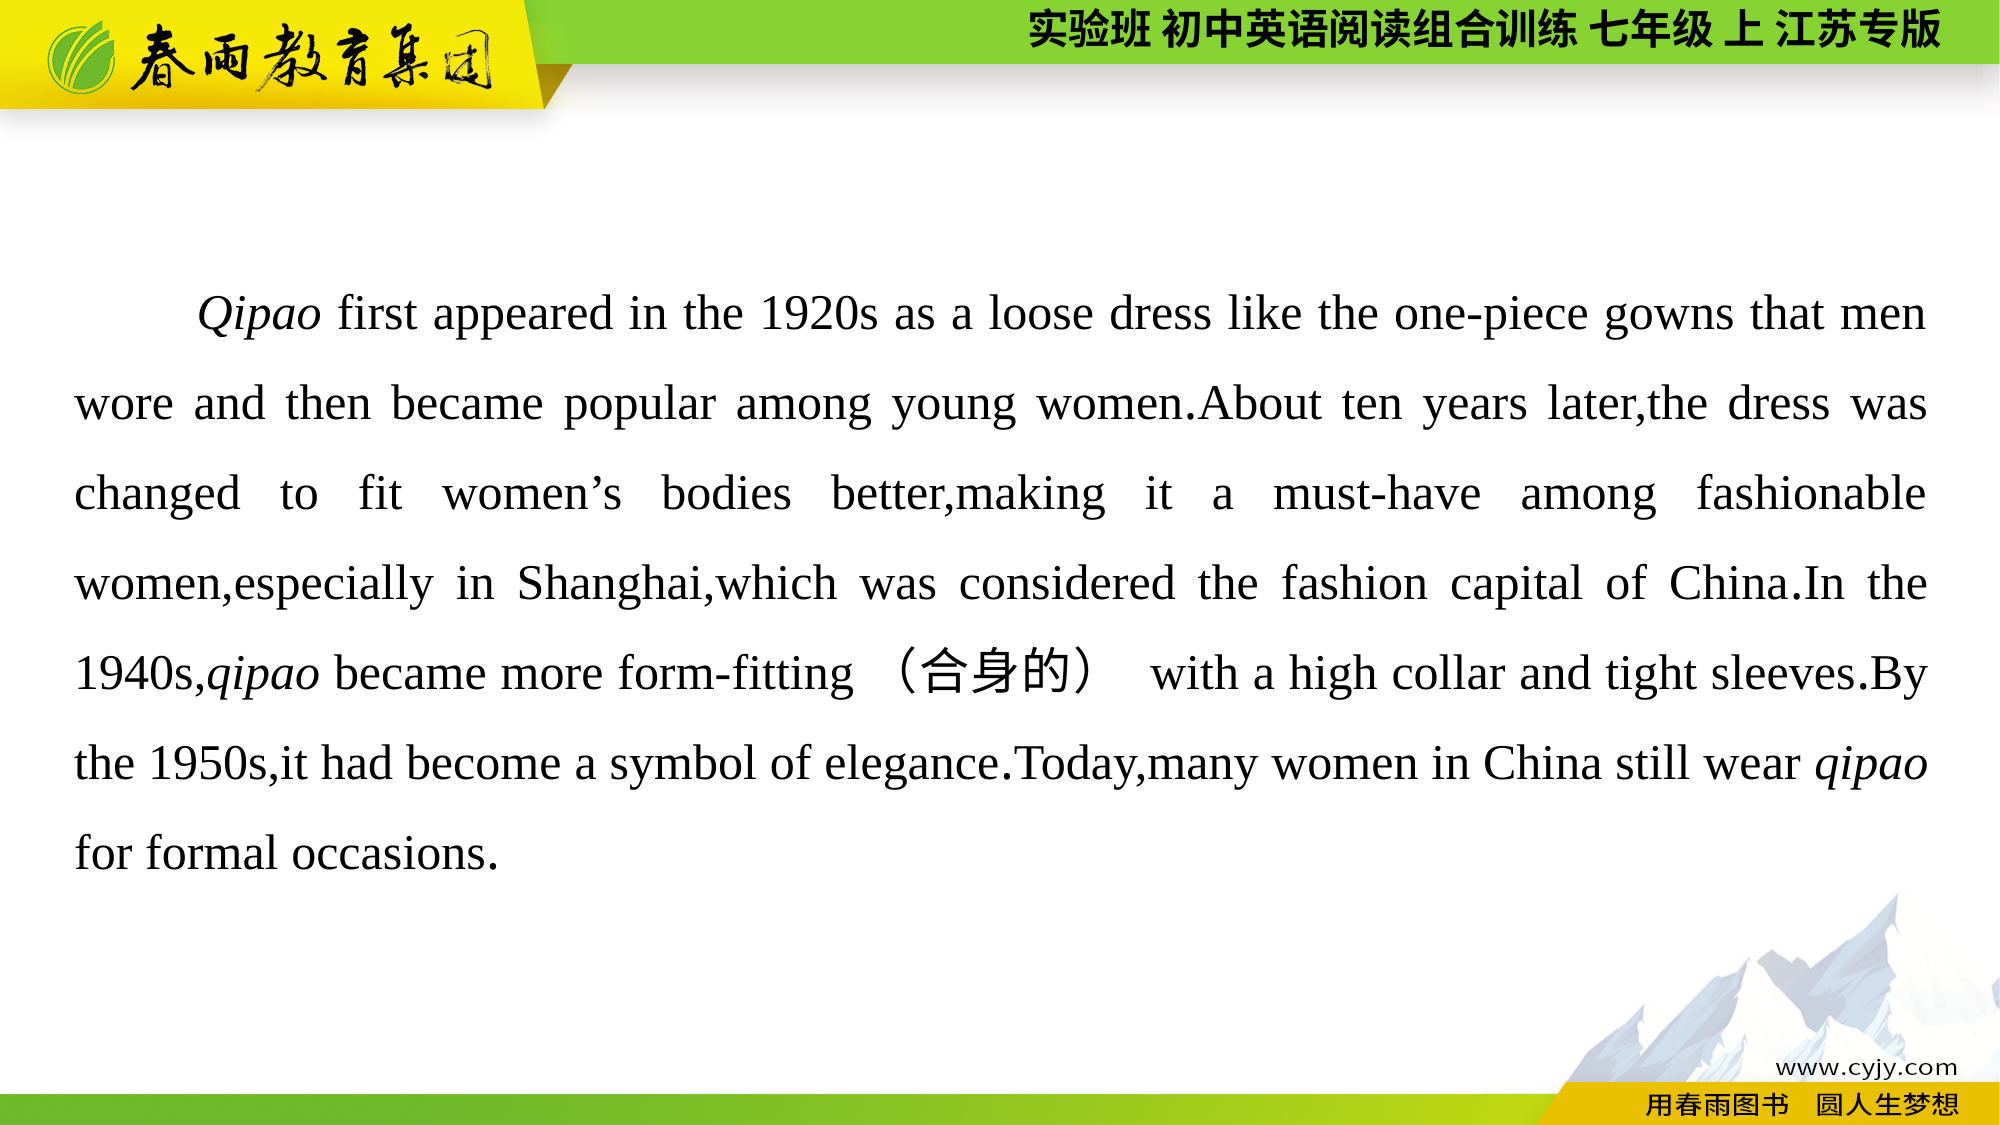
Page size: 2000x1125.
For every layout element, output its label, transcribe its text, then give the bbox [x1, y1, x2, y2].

picture [0, 0, 2000, 1125]
list Qipao first appeared in the 1920s as a loose dress like the one-piece gowns that men wore and then became popular among young women.About ten years later,the dress was changed to fit women’s bodies better,making it a must-have among fashionable women,especially in Shanghai,which was considered the fashion capital of China.In the 1940s,qipao became more form-fitting（合身的） with a high collar and tight sleeves.By the 1950s,it had become a symbol of elegance.Today,many women in China still wear qipao for formal occasions. [59, 241, 1944, 882]
